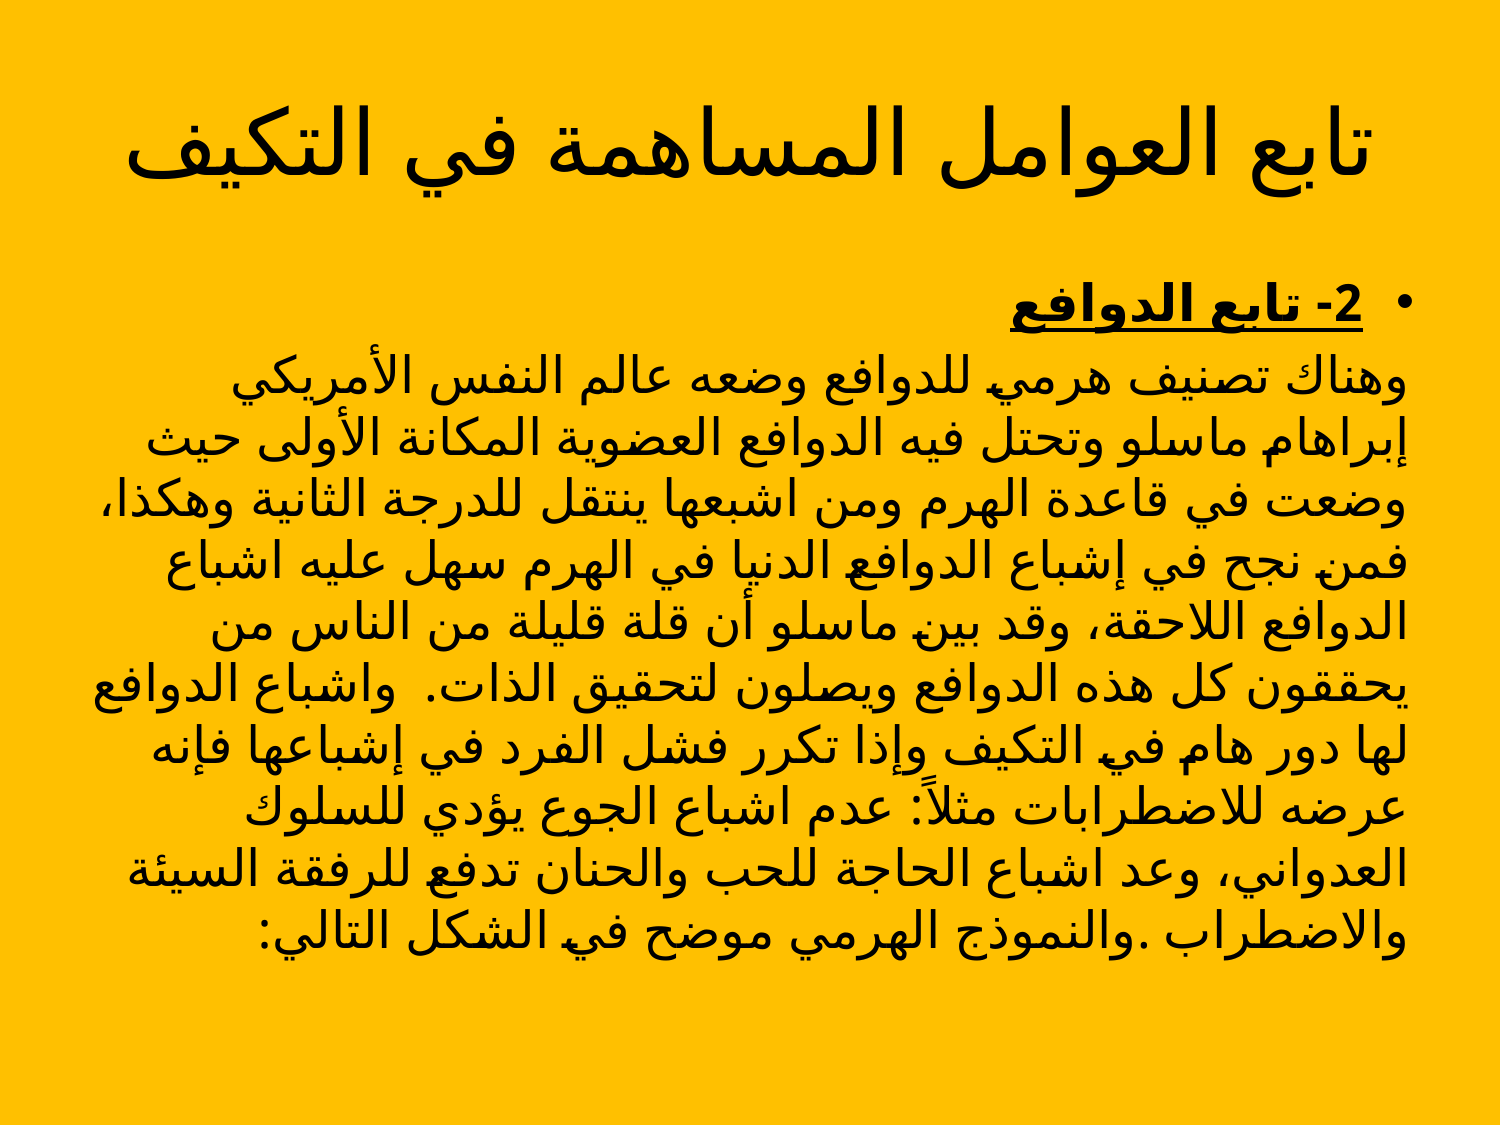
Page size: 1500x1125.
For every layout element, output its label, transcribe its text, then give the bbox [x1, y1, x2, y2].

list 2- تابع الدوافع وهناك تصنيف هرمي للدوافع وضعه عالم النفس الأمريكي إبراهام ماسلو وتحتل فيه الدوافع العضوية المكانة الأولى حيث وضعت في قاعدة الهرم ومن اشبعها ينتقل للدرجة الثانية وهكذا، فمن نجح في إشباع الدوافع الدنيا في الهرم سهل عليه اشباع الدوافع اللاحقة، وقد بين ماسلو أن قلة قليلة من الناس من يحققون كل هذه الدوافع ويصلون لتحقيق الذات. واشباع الدوافع لها دور هام في التكيف وإذا تكرر فشل الفرد في إشباعها فإنه عرضه للاضطرابات مثلاً: عدم اشباع الجوع يؤدي للسلوك العدواني، وعد اشباع الحاجة للحب والحنان تدفع للرفقة السيئة والاضطراب .والنموذج الهرمي موضح في الشكل التالي: [75, 262, 1425, 1005]
title تابع العوامل المساهمة في التكيف [75, 45, 1425, 233]
